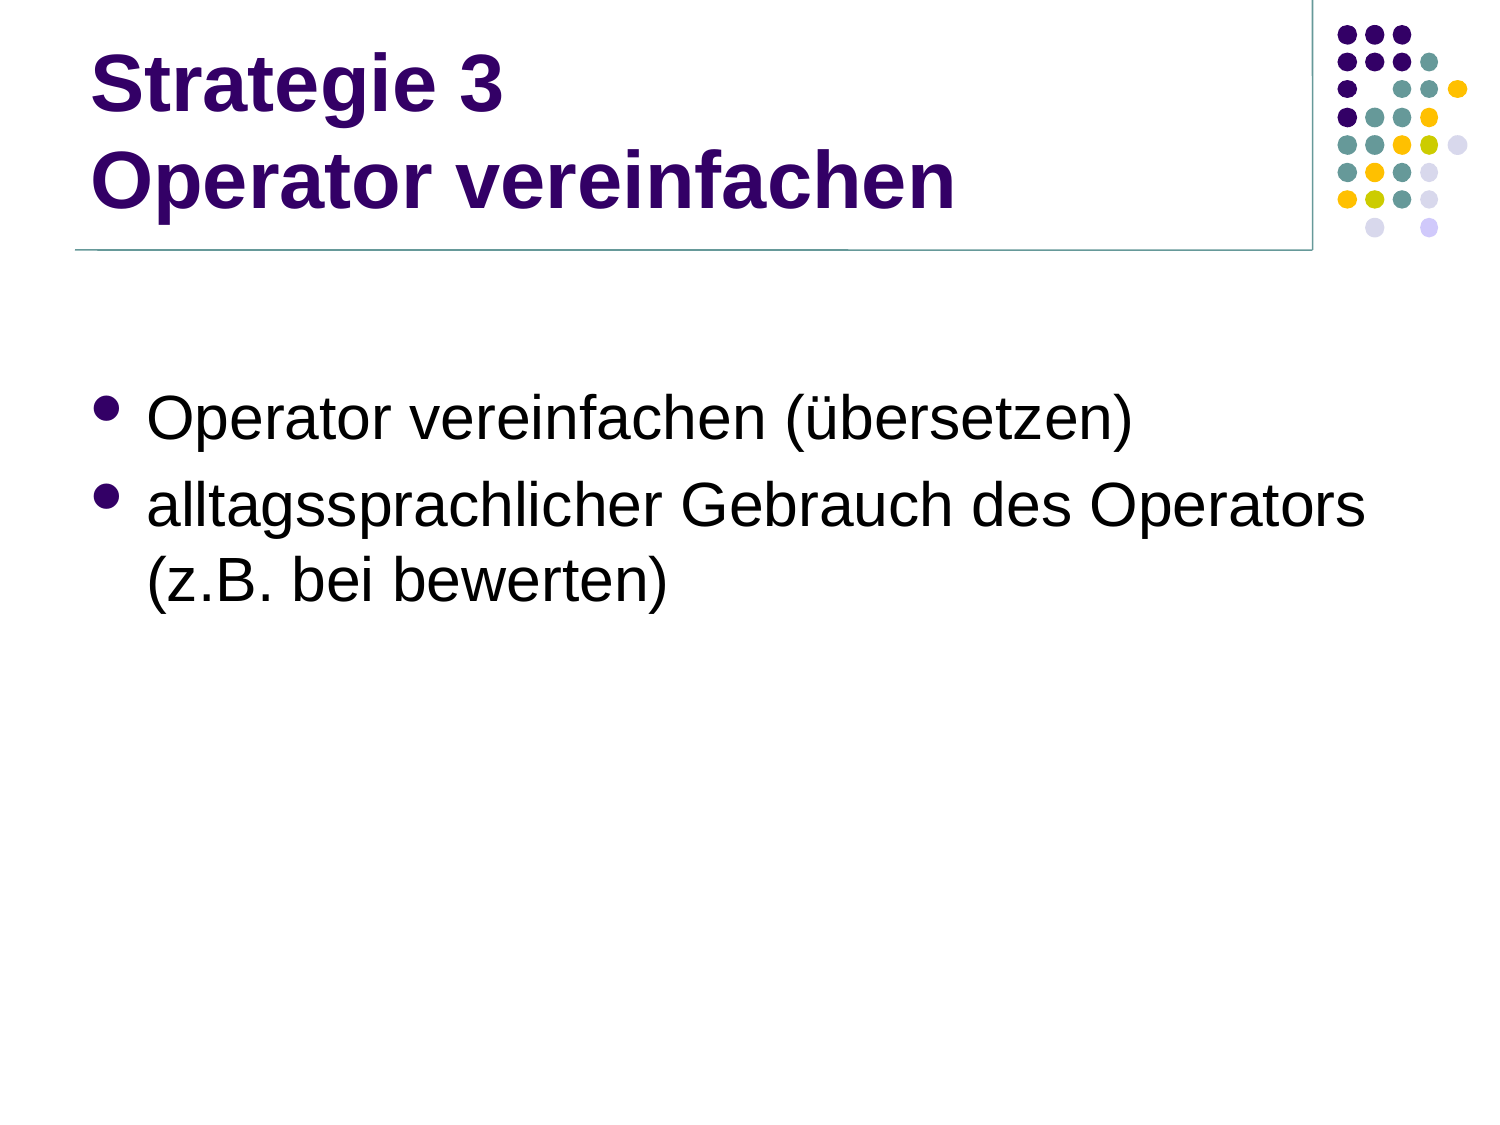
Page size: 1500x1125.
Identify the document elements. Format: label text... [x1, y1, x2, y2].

title Strategie 3 Operator vereinfachen [75, 20, 1313, 233]
list Operator vereinfachen (übersetzen) alltagssprachlicher Gebrauch des Operators (z.B. bei bewerten) [75, 282, 1425, 785]
